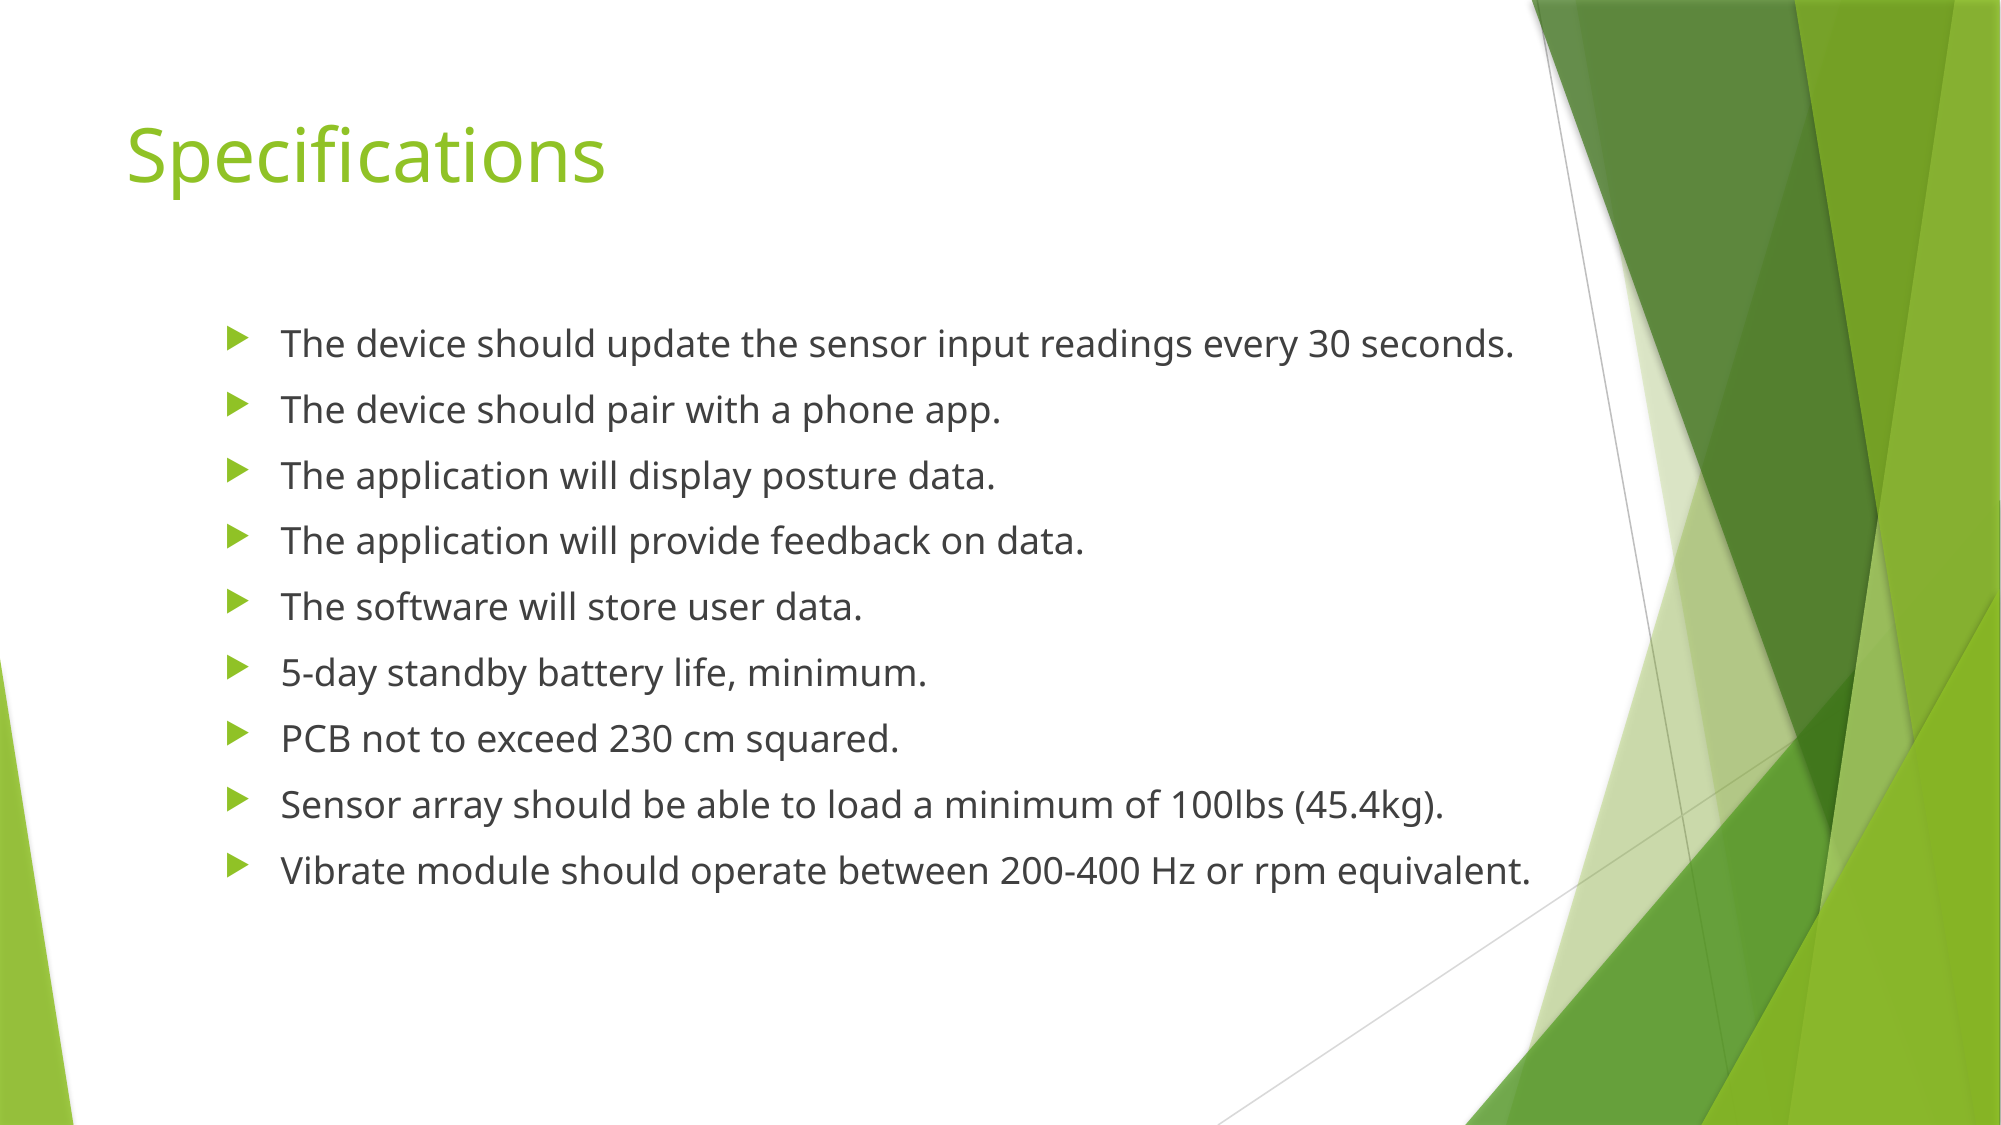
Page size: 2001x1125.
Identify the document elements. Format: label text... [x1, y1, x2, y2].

title Specifications [111, 99, 1522, 317]
list The device should update the sensor input readings every 30 seconds. The device should pair with a phone app. The application will display posture data. The application will provide feedback on data. The software will store user data. 5-day standby battery life, minimum. PCB not to exceed 230 cm squared. Sensor array should be able to load a minimum of 100lbs (45.4kg). Vibrate module should operate between 200-400 Hz or rpm equivalent. [209, 312, 1888, 1105]
